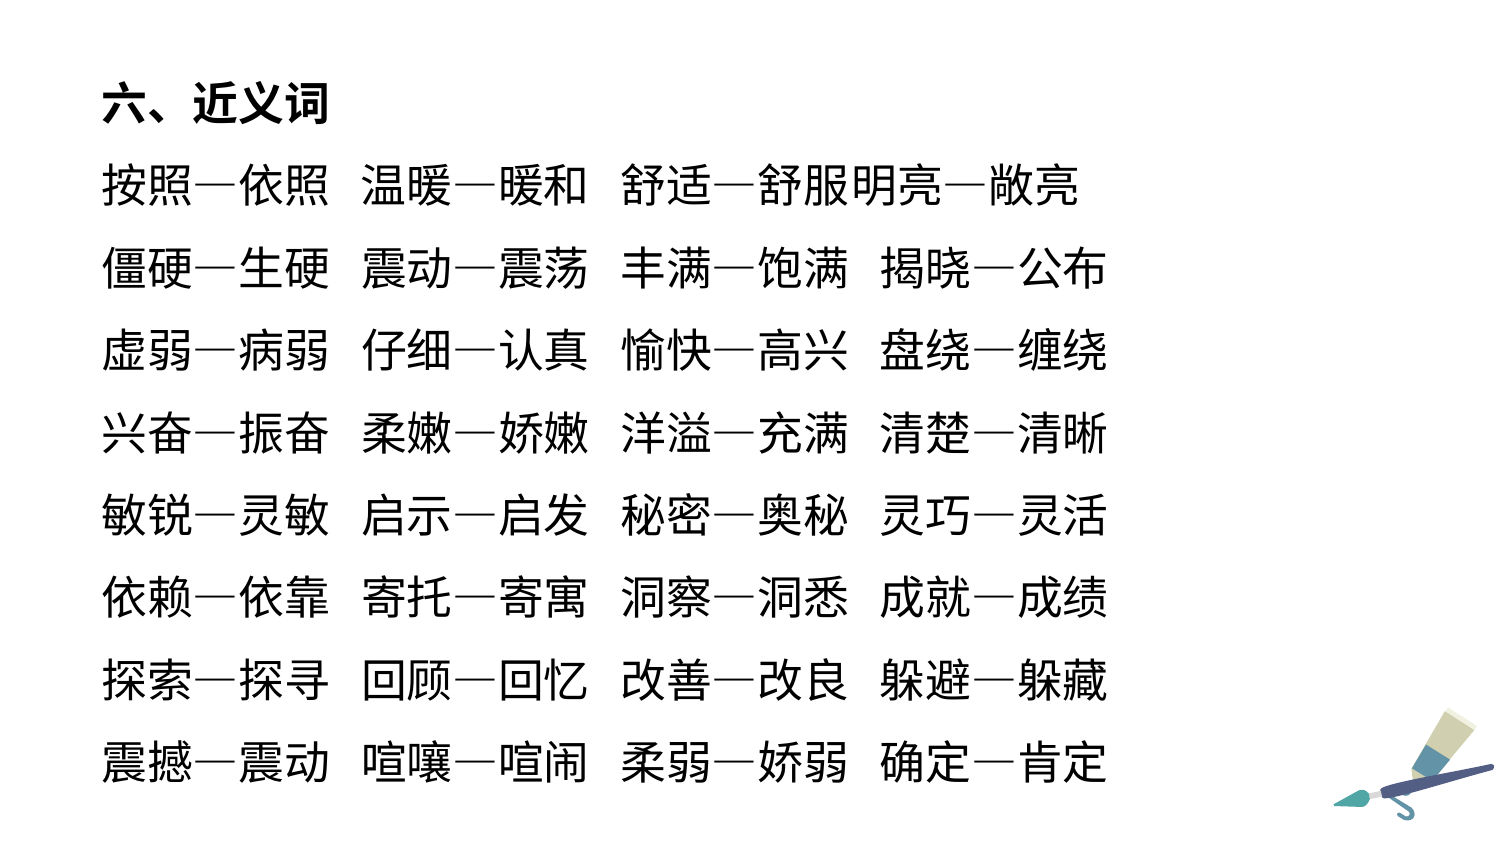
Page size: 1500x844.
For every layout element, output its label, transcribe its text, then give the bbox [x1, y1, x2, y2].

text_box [1358, 708, 1481, 844]
text_box 六、近义词 按照—依照 温暖—暖和 舒适—舒服 明亮—敞亮 僵硬—生硬 震动—震荡 丰满—饱满 揭晓—公布 虚弱—病弱 仔细—认真 愉快—高兴 盘绕—缠绕 兴奋—振奋 柔嫩—娇嫩 洋溢—充满 清楚—清晰 敏锐—灵敏 启示—启发 秘密—奥秘 灵巧—灵活 依赖—依靠 寄托—寄寓 洞察—洞悉 成就—成绩 探索—探寻 回顾—回忆 改善—改良 躲避—躲藏 震撼—震动 喧嚷—喧闹 柔弱—娇弱 确定—肯定 [86, 39, 1483, 797]
